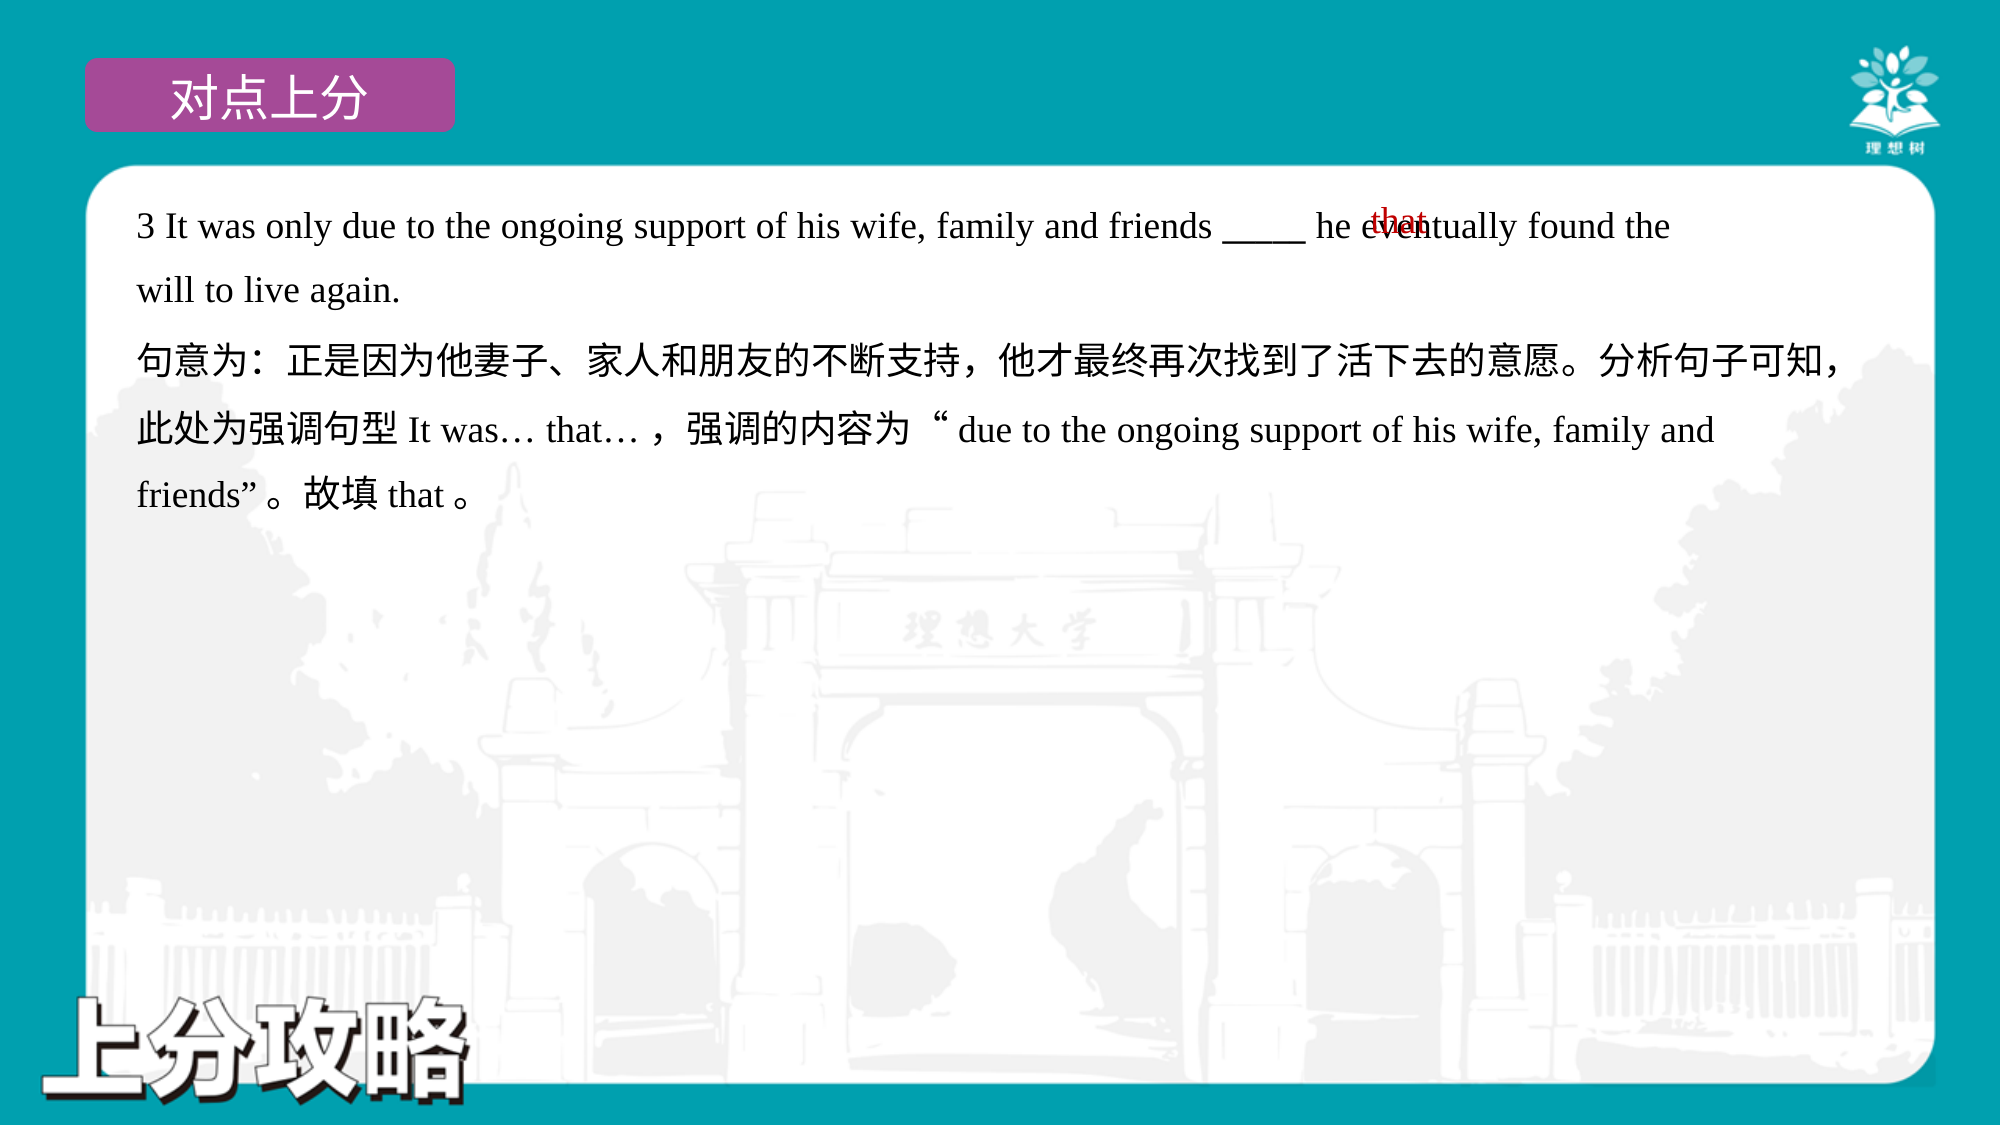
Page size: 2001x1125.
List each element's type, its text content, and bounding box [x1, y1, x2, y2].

text_box 3 It was only due to the ongoing support of his wife, family and friends _____ he eventually found the will to live again. [136, 176, 1865, 304]
text_box 句意为：正是因为他妻子、家人和朋友的不断支持，他才最终再次找到了活下去的意愿。分析句子可知， 此处为强调句型It was… that…，强调的内容为“due to the ongoing support of his wife, family and friends”。故填that。 [136, 312, 1865, 509]
text_box that [1357, 172, 1441, 234]
picture [0, 0, 2000, 1125]
